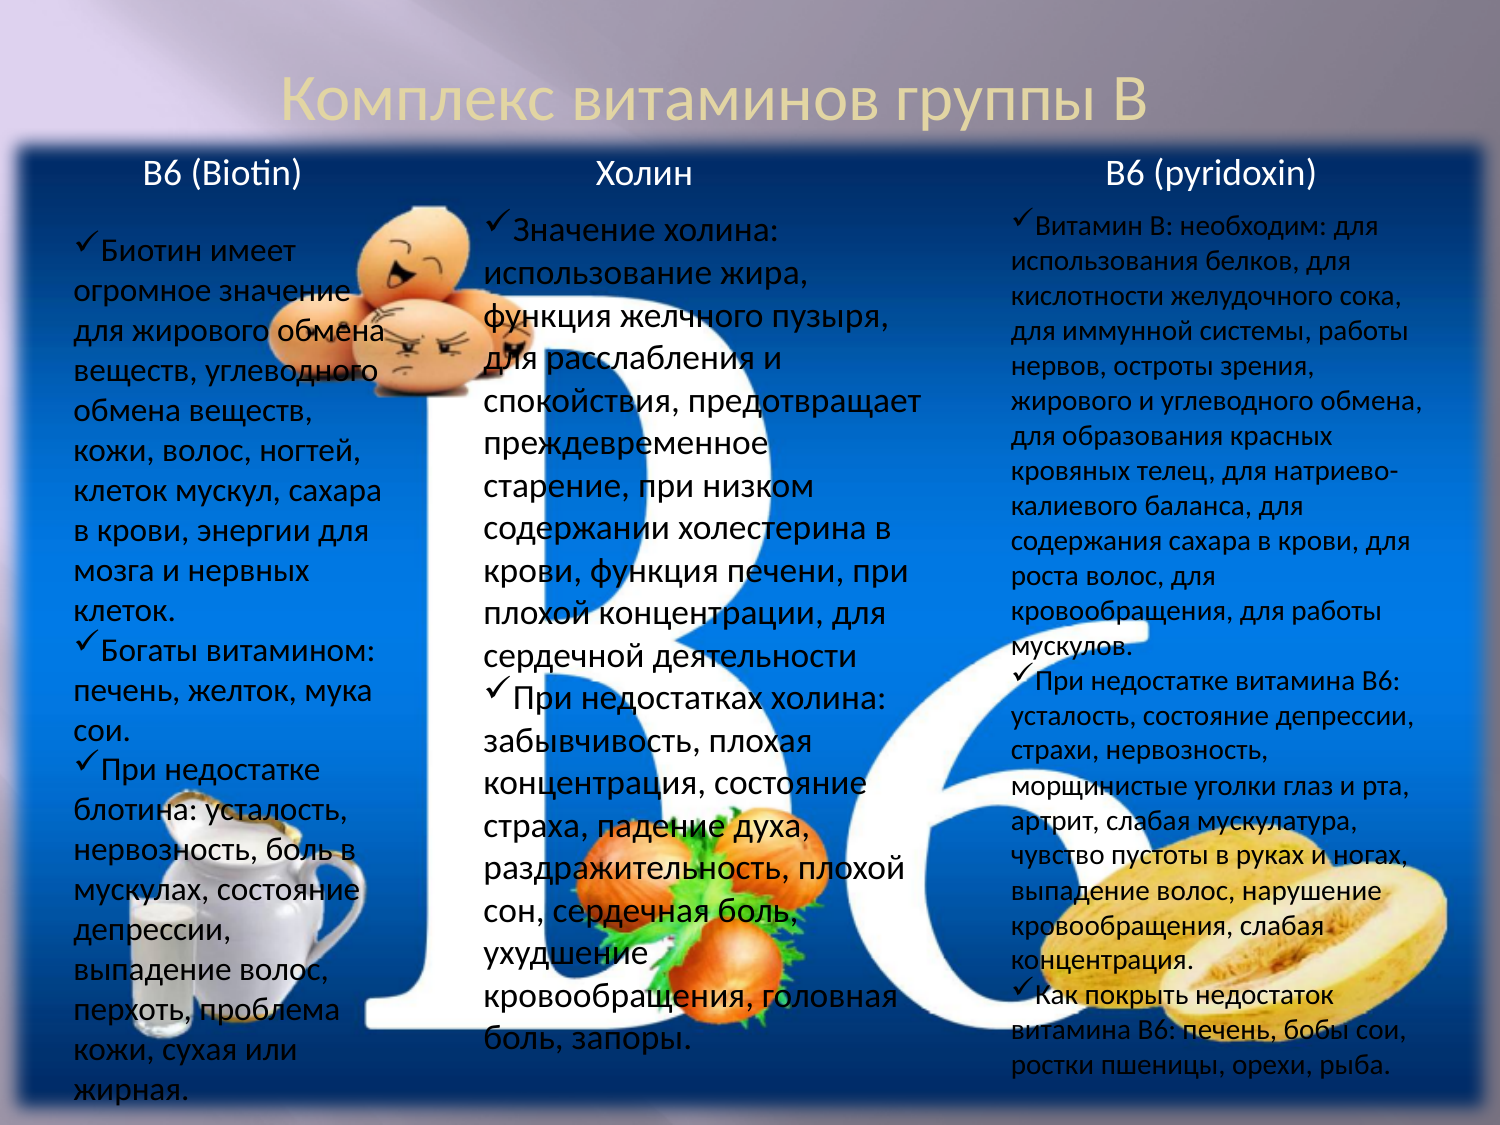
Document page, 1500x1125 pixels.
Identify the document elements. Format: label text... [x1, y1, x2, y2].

picture [0, 128, 1500, 1125]
text_box Комплекс витаминов группы В [93, 46, 1336, 128]
